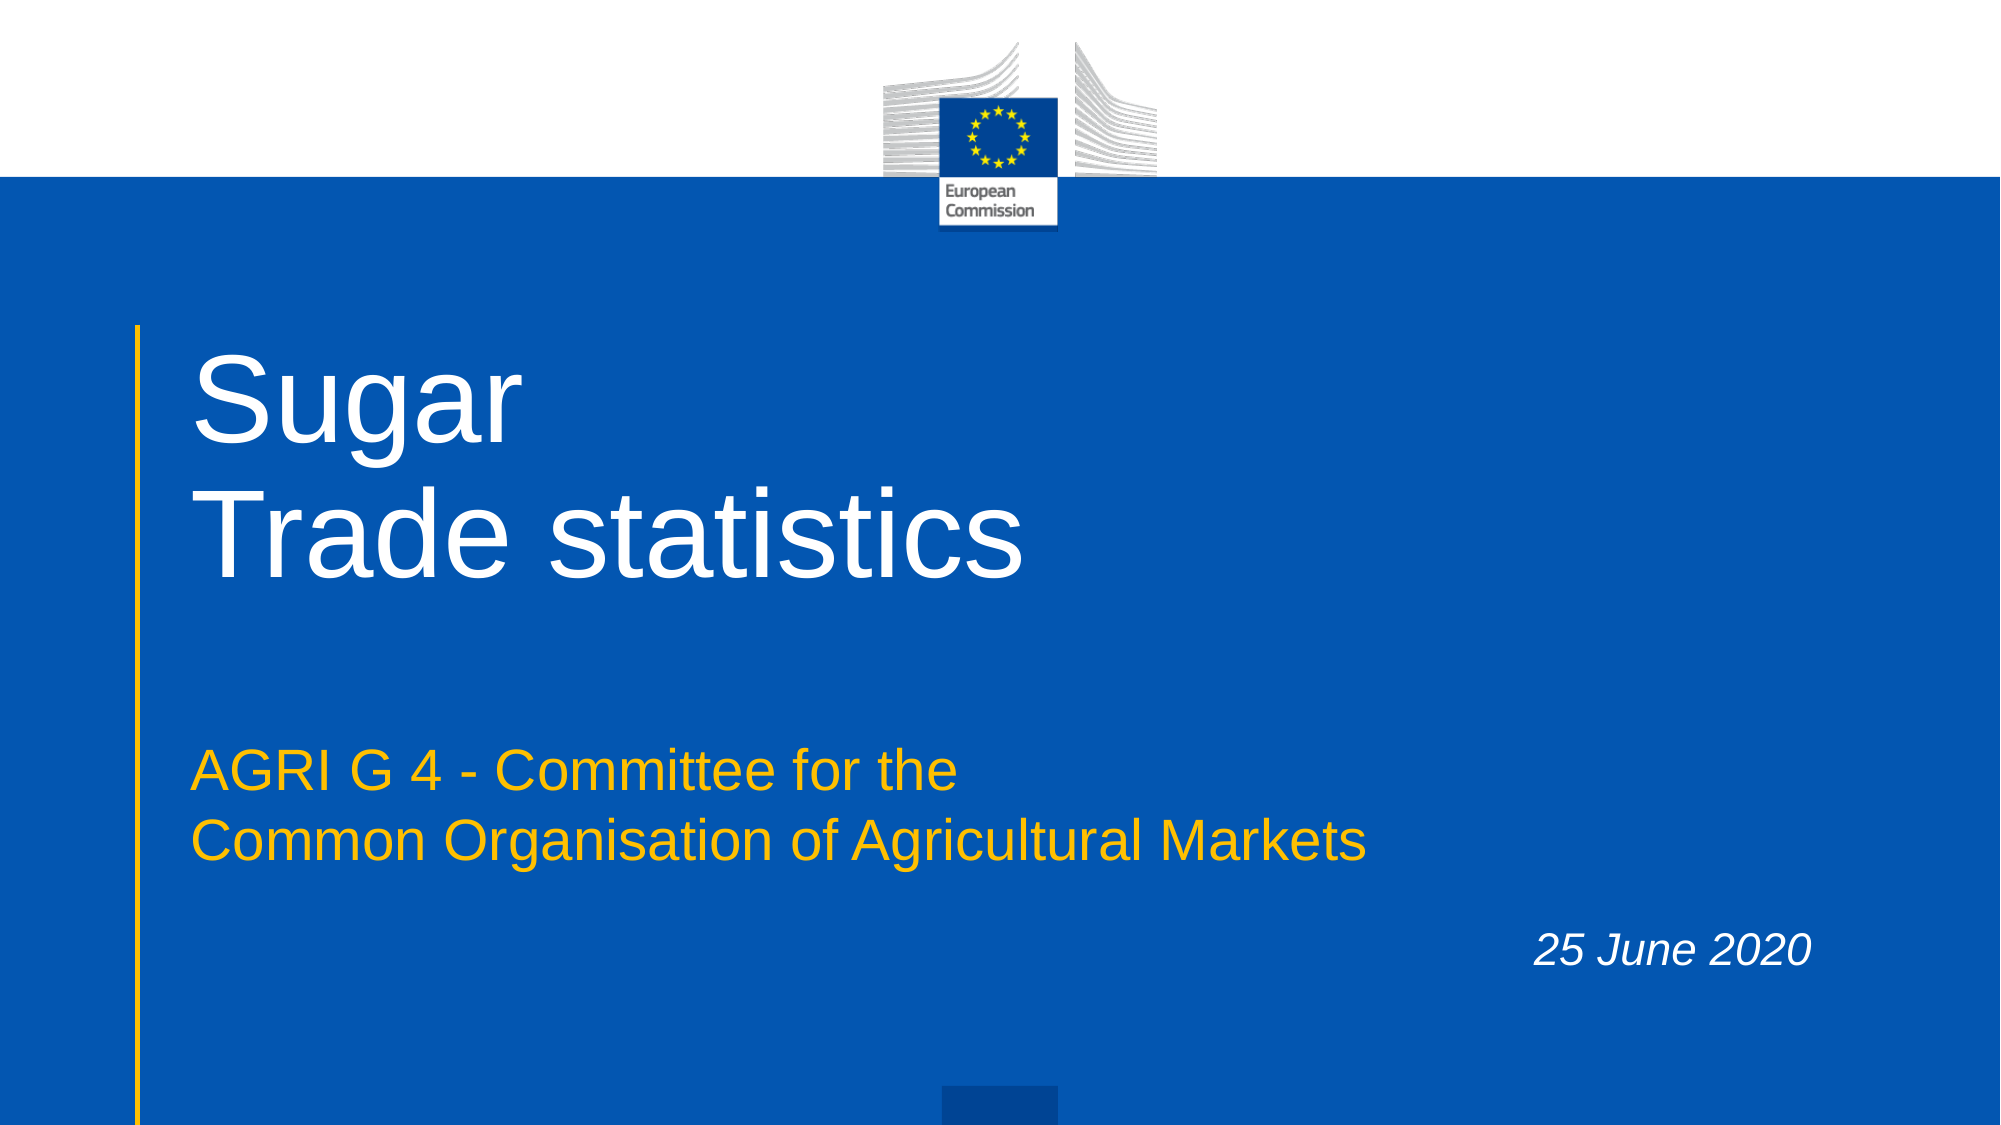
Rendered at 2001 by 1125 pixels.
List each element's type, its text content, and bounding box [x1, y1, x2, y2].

subtitle AGRI G 4 - Committee for the Common Organisation of Agricultural Markets [175, 724, 1827, 872]
picture [883, 42, 1157, 232]
title Sugar Trade statistics [175, 326, 1827, 680]
list 25 June 2020 [999, 911, 1827, 999]
